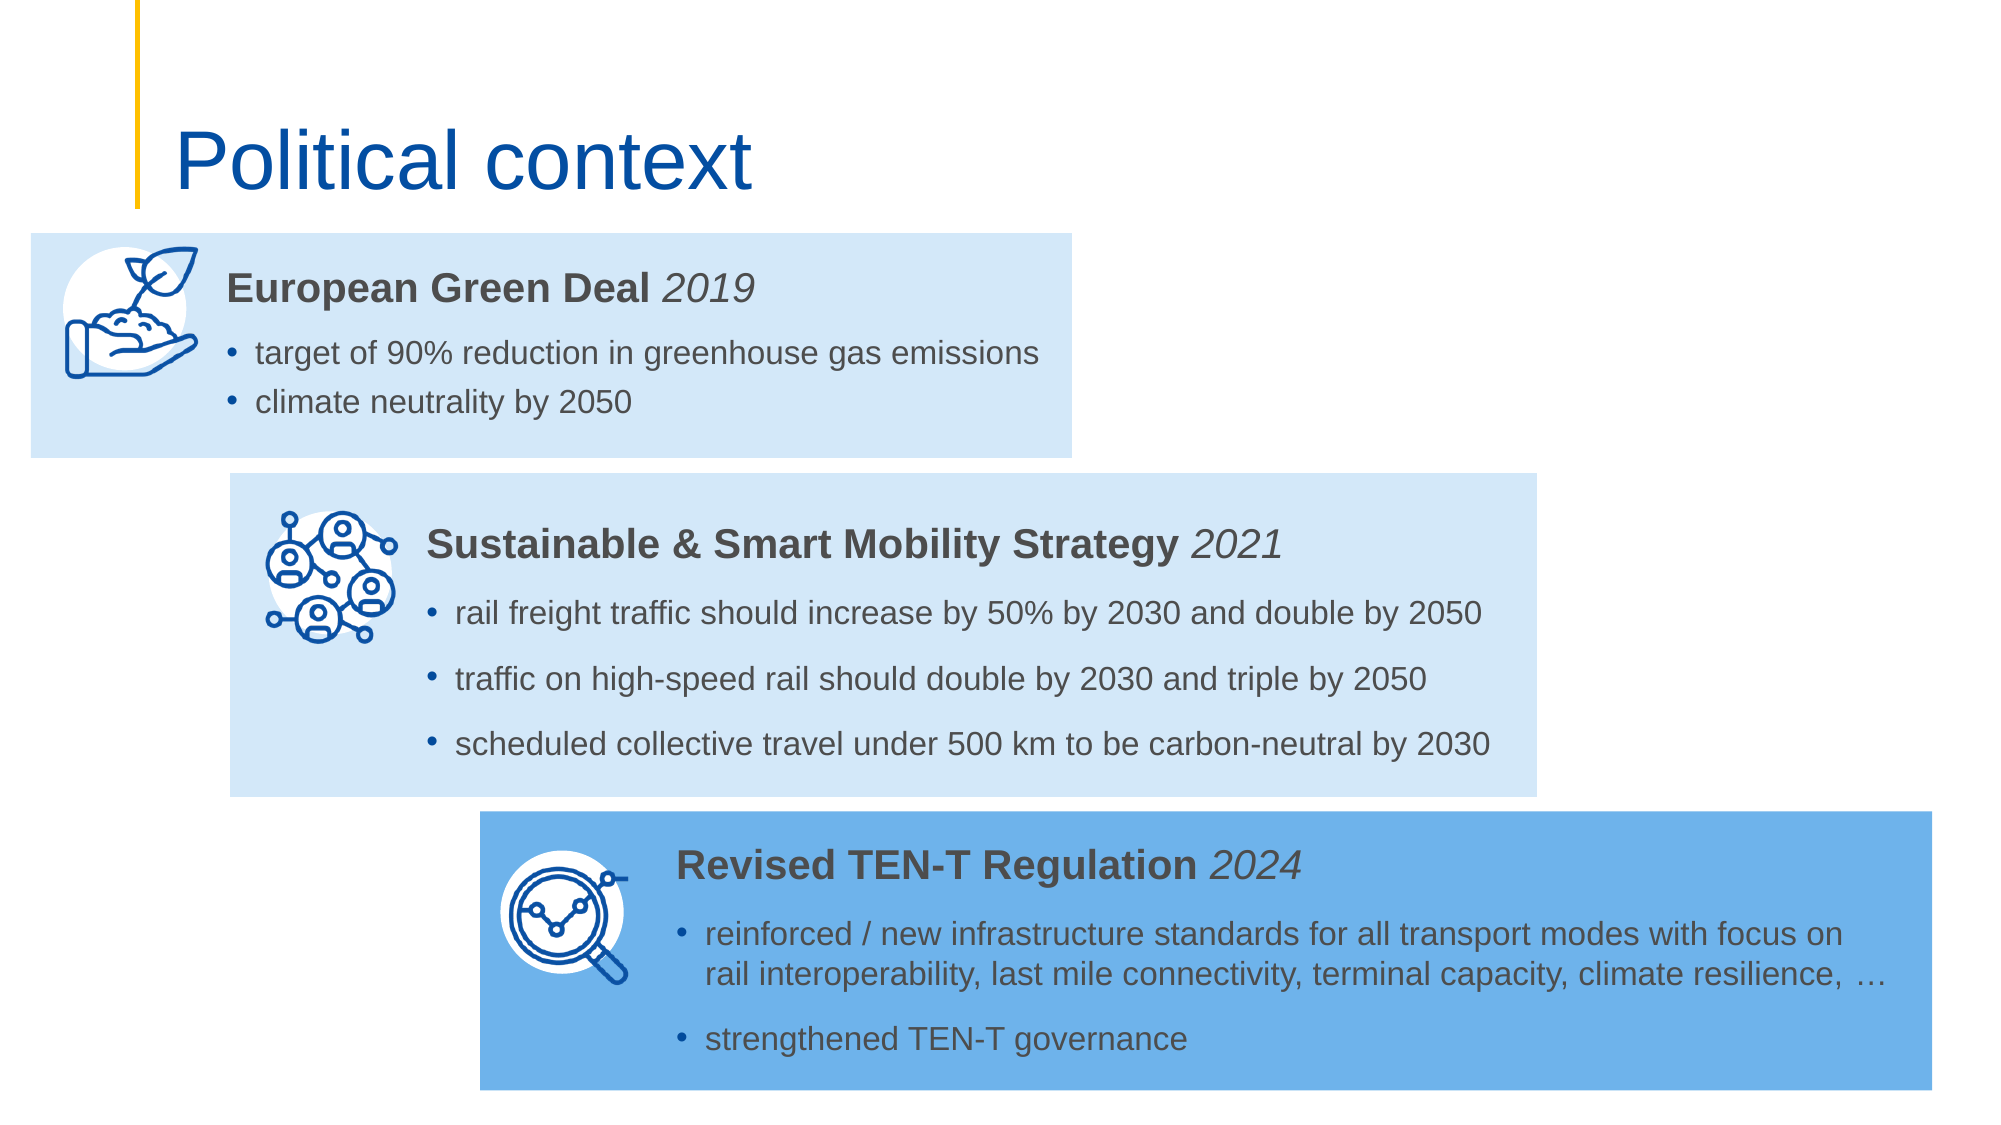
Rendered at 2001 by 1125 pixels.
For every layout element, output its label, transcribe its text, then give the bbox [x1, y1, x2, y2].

title Political context [159, 79, 1885, 208]
text_box Revised TEN-T Regulation 2024 reinforced / new infrastructure standards for all transport modes with focus on rail interoperability, last mile connectivity, terminal capacity, climate resilience, … strengthened TEN-T governance [676, 831, 1897, 1068]
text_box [30, 232, 1142, 459]
text_box [480, 811, 1933, 1091]
picture [500, 850, 633, 995]
text_box [1383, 942, 1987, 1125]
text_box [229, 473, 1538, 797]
